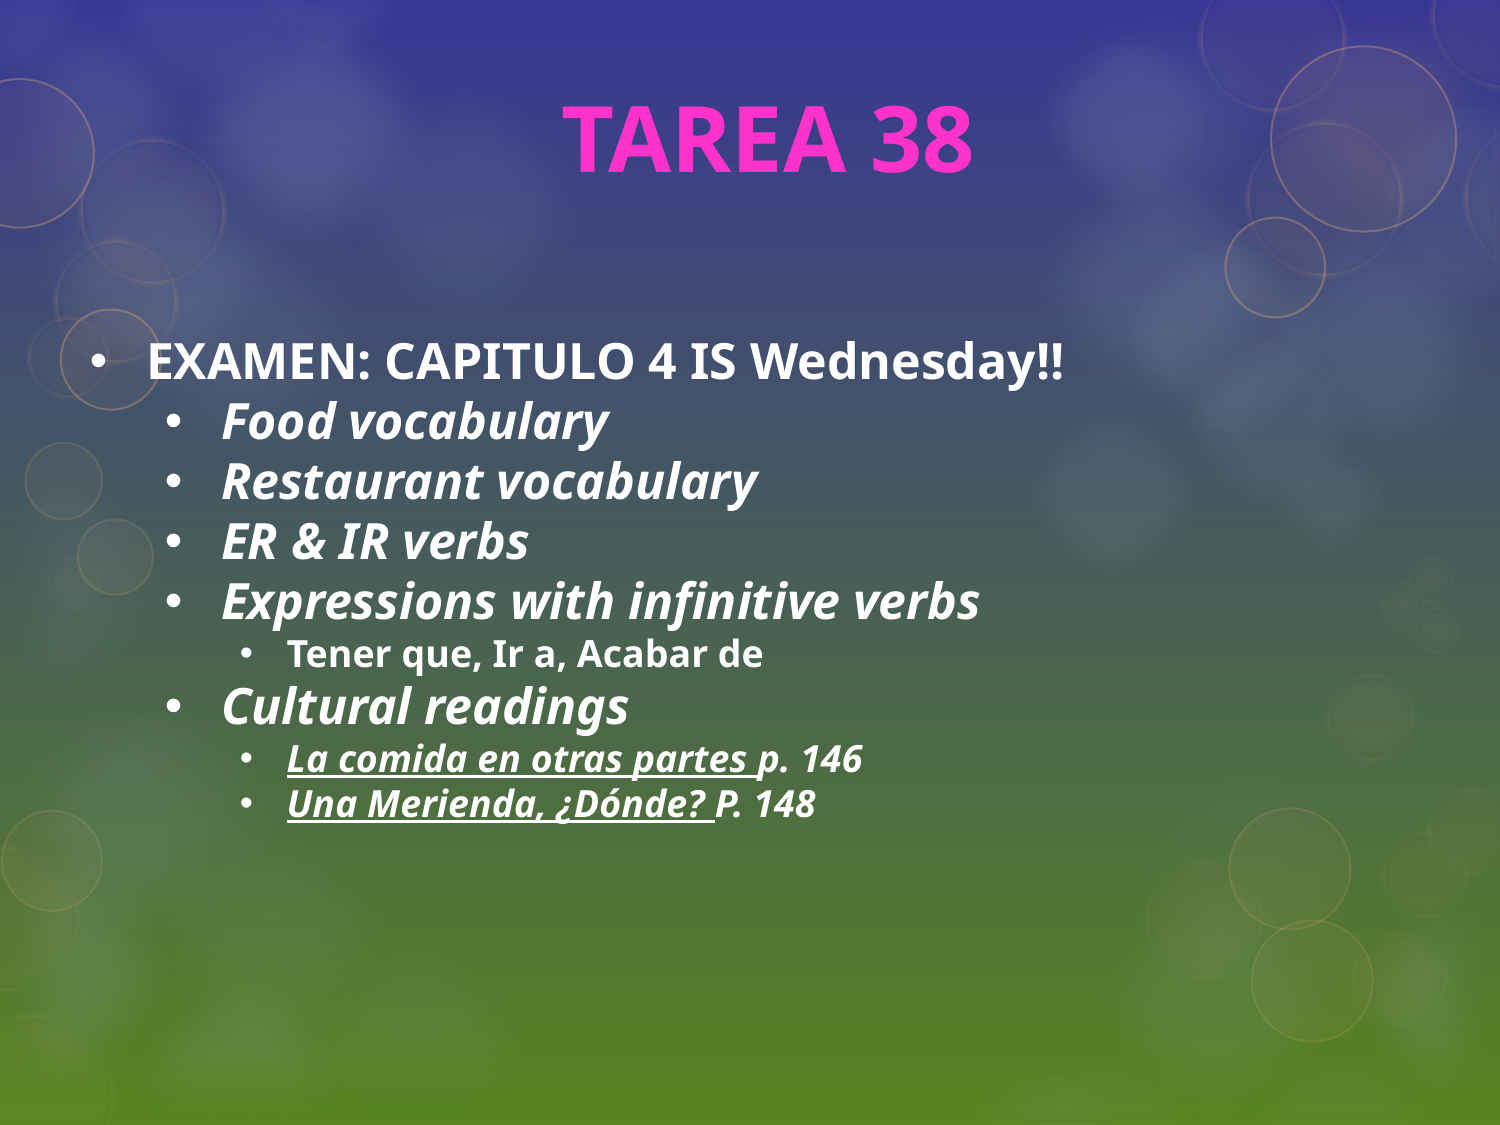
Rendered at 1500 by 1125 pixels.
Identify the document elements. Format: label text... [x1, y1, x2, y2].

text_box TAREA 38 [99, 73, 1438, 225]
text_box EXAMEN: CAPITULO 4 IS Wednesday!! Food vocabulary Restaurant vocabulary ER & IR verbs Expressions with infinitive verbs Tener que, Ir a, Acabar de Cultural readings La comida en otras partes p. 146 Una Merienda, ¿Dónde? P. 148 [0, 322, 1463, 833]
